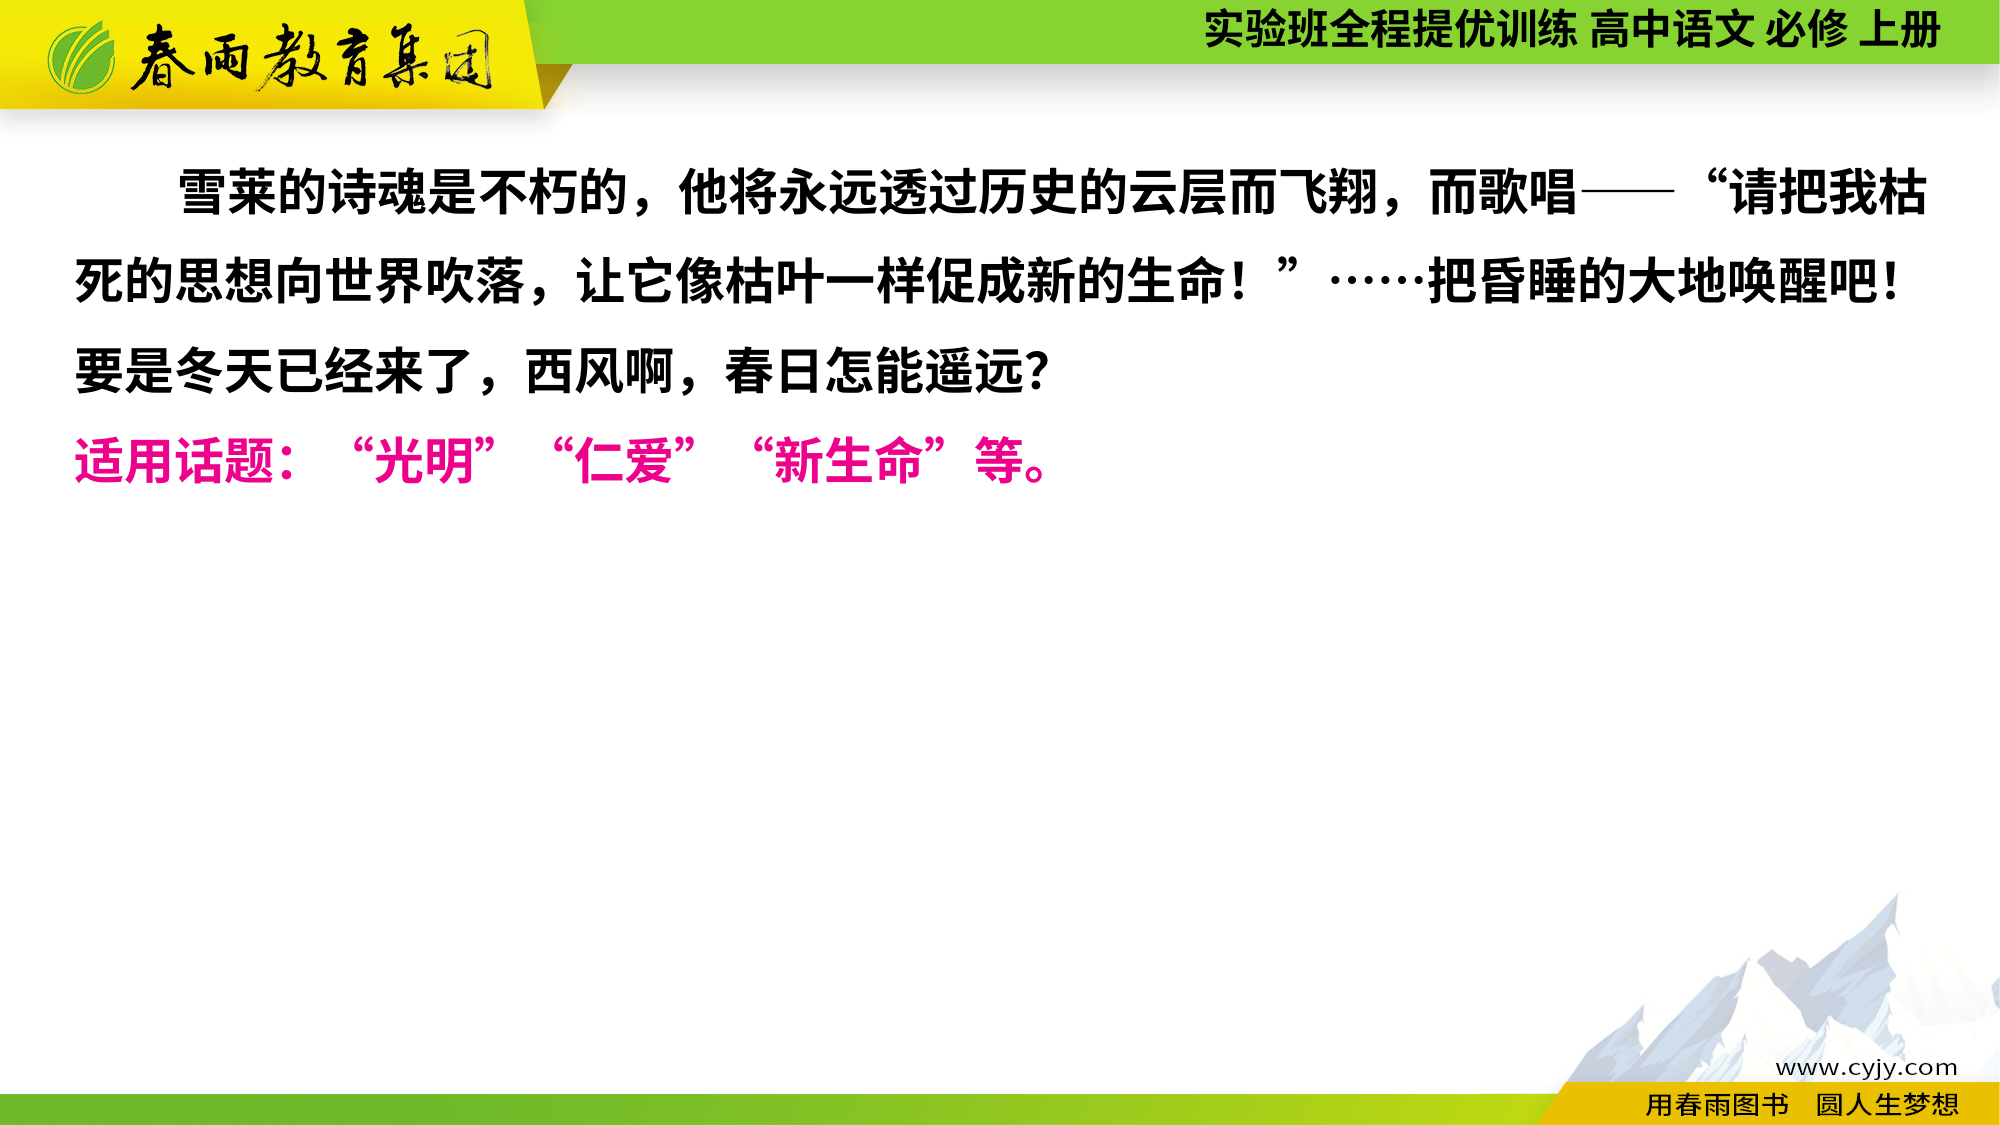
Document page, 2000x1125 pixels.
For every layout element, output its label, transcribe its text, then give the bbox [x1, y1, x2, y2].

list 雪莱的诗魂是不朽的，他将永远透过历史的云层而飞翔，而歌唱——“请把我枯死的思想向世界吹落，让它像枯叶一样促成新的生命！”……把昏睡的大地唤醒吧！要是冬天已经来了，西风啊，春日怎能遥远？ 适用话题：“光明”“仁爱”“新生命”等。 [59, 122, 1944, 490]
picture [0, 0, 2000, 1125]
